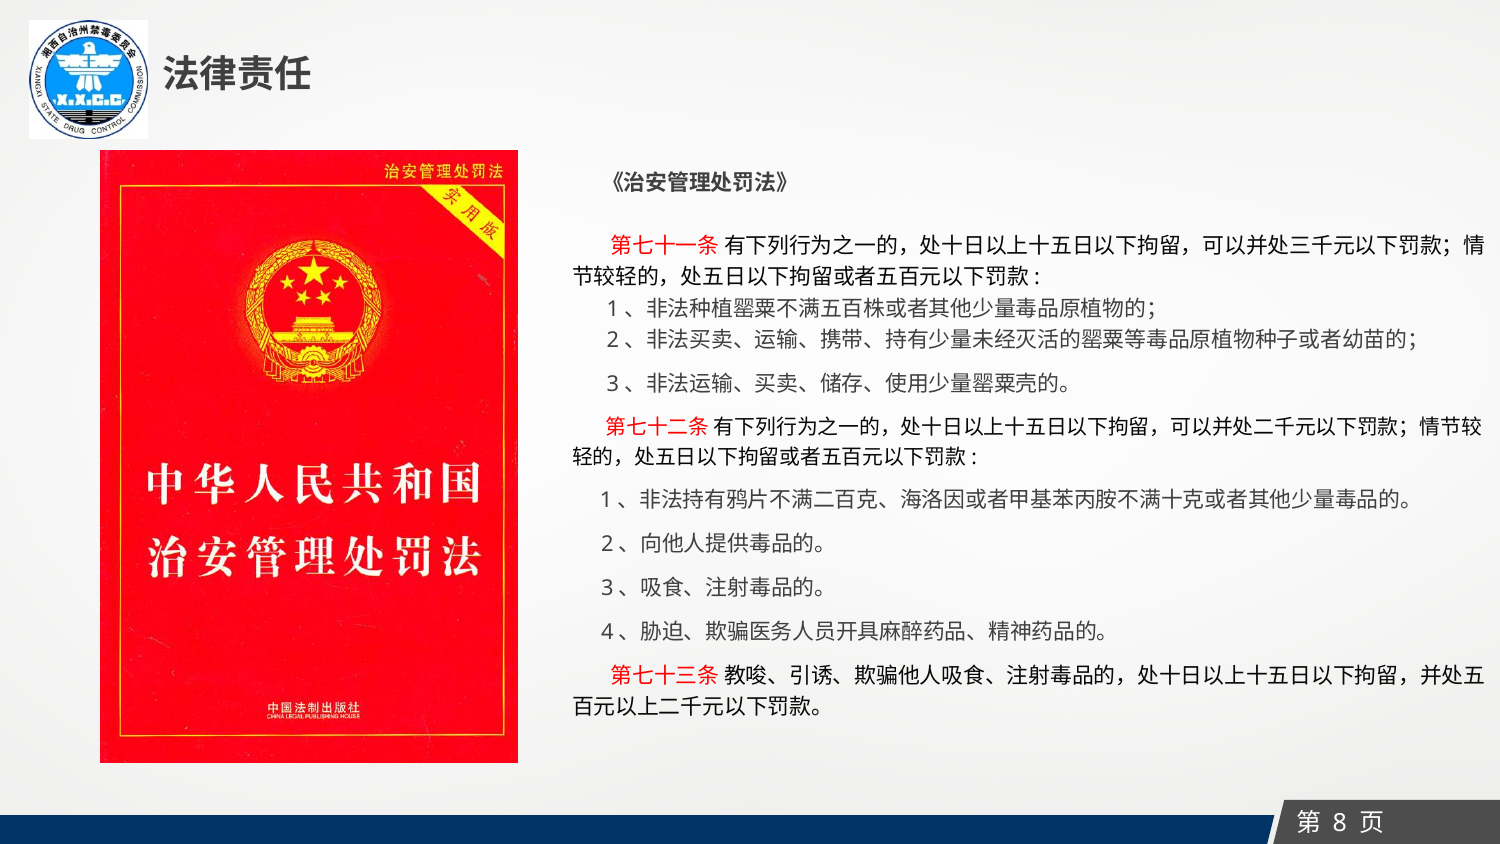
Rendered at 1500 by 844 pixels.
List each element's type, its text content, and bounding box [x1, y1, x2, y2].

picture [0, 0, 1500, 815]
picture [1268, 820, 1278, 844]
text_box 法律责任 [152, 43, 650, 103]
text_box 《治安管理处罚法》 第七十一条 有下列行为之一的，处十日以上十五日以下拘留，可以并处三千元以下罚款；情节较轻的，处五日以下拘留或者五百元以下罚款: 1、非法种植罂粟不满五百株或者其他少量毒品原植物的； 2、非法买卖、运输、携带、持有少量未经灭活的罂粟等毒品原植物种子或者幼苗的； 3、非法运输、买卖、储存、使用少量罂粟壳的。 第七十二条 有下列行为之一的，处十日以上十五日以下拘留，可以并处二千元以下罚款；情节较轻的，处五日以下拘留或者五百元以下罚款: 1、非法持有鸦片不满二百克、海洛因或者甲基苯丙胺不满十克或者其他少量毒品的。 2、向他人提供毒品的。 3、吸食、注射毒品的。 4、胁迫、欺骗医务人员开具麻醉药品、精神药品的。 第七十三条 教唆、引诱、欺骗他人吸食、注射毒品的，处十日以上十五日以下拘留，并处五百元以上二千元以下罚款。 [560, 126, 1500, 820]
